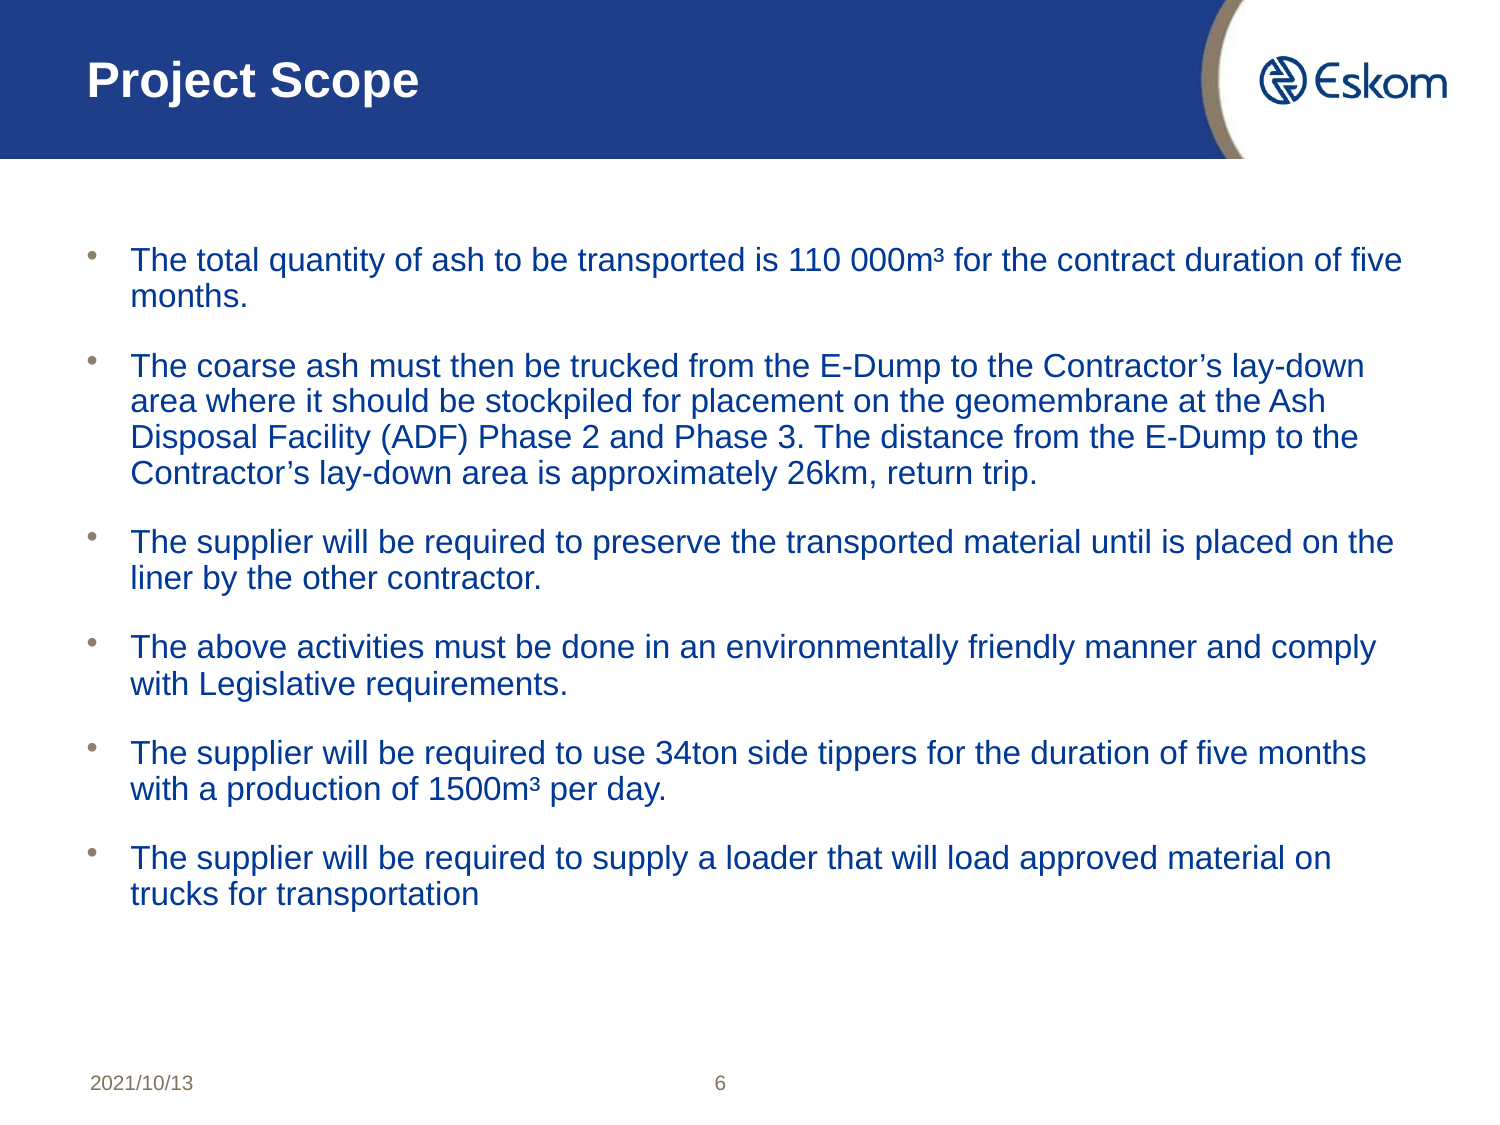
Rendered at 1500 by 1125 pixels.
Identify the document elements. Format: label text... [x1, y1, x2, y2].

title Project Scope [71, 27, 1142, 137]
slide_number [75, 1058, 361, 1103]
picture [1257, 55, 1450, 105]
list The total quantity of ash to be transported is 110 000m³ for the contract duration of five months. The coarse ash must then be trucked from the E-Dump to the Contractor’s lay-down area where it should be stockpiled for placement on the geomembrane at the Ash Disposal Facility (ADF) Phase 2 and Phase 3. The distance from the E-Dump to the Contractor’s lay-down area is approximately 26km, return trip. The supplier will be required to preserve the transported material until is placed on the liner by the other contractor. The above activities must be done in an environmentally friendly manner and comply with Legislative requirements. The supplier will be required to use 34ton side tippers for the duration of five months with a production of 1500m³ per day. The supplier will be required to supply a loader that will load approved material on trucks for transportation [71, 235, 1447, 1064]
picture [0, 0, 1246, 159]
slide_number 6 [643, 1058, 798, 1103]
